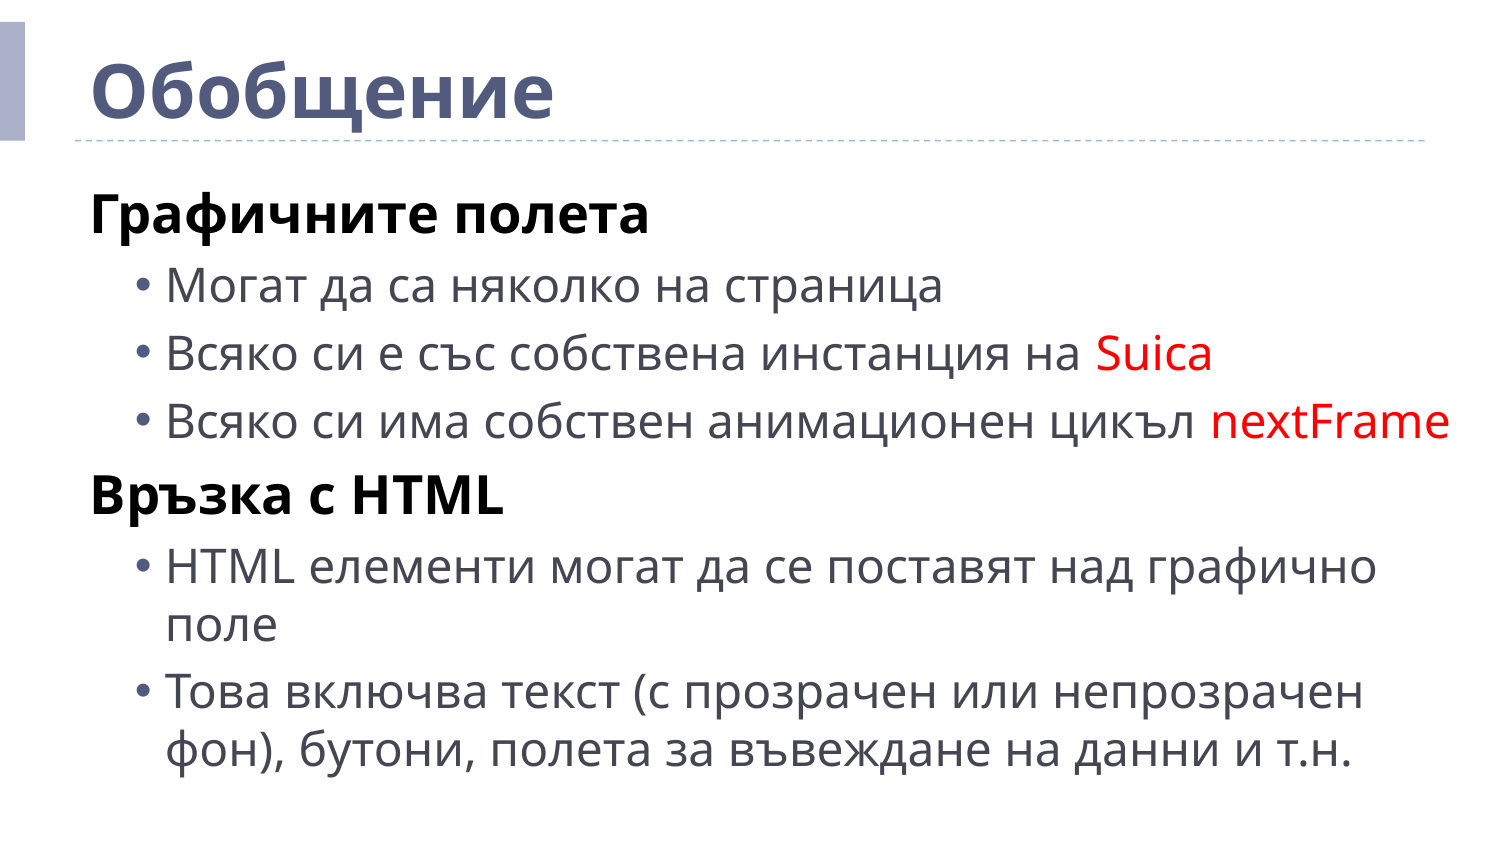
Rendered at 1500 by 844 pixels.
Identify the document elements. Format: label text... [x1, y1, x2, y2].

title Обобщение [75, 18, 1475, 141]
list Графичните полета Могат да са няколко на страница Всяко си е със собствена инстанция на Suica Всяко си има собствен анимационен цикъл nextFrame Връзка с HTML HTML елементи могат да се поставят над графично поле Това включва текст (с прозрачен или непрозрачен фон), бутони, полета за въвеждане на данни и т.н. [75, 171, 1475, 835]
